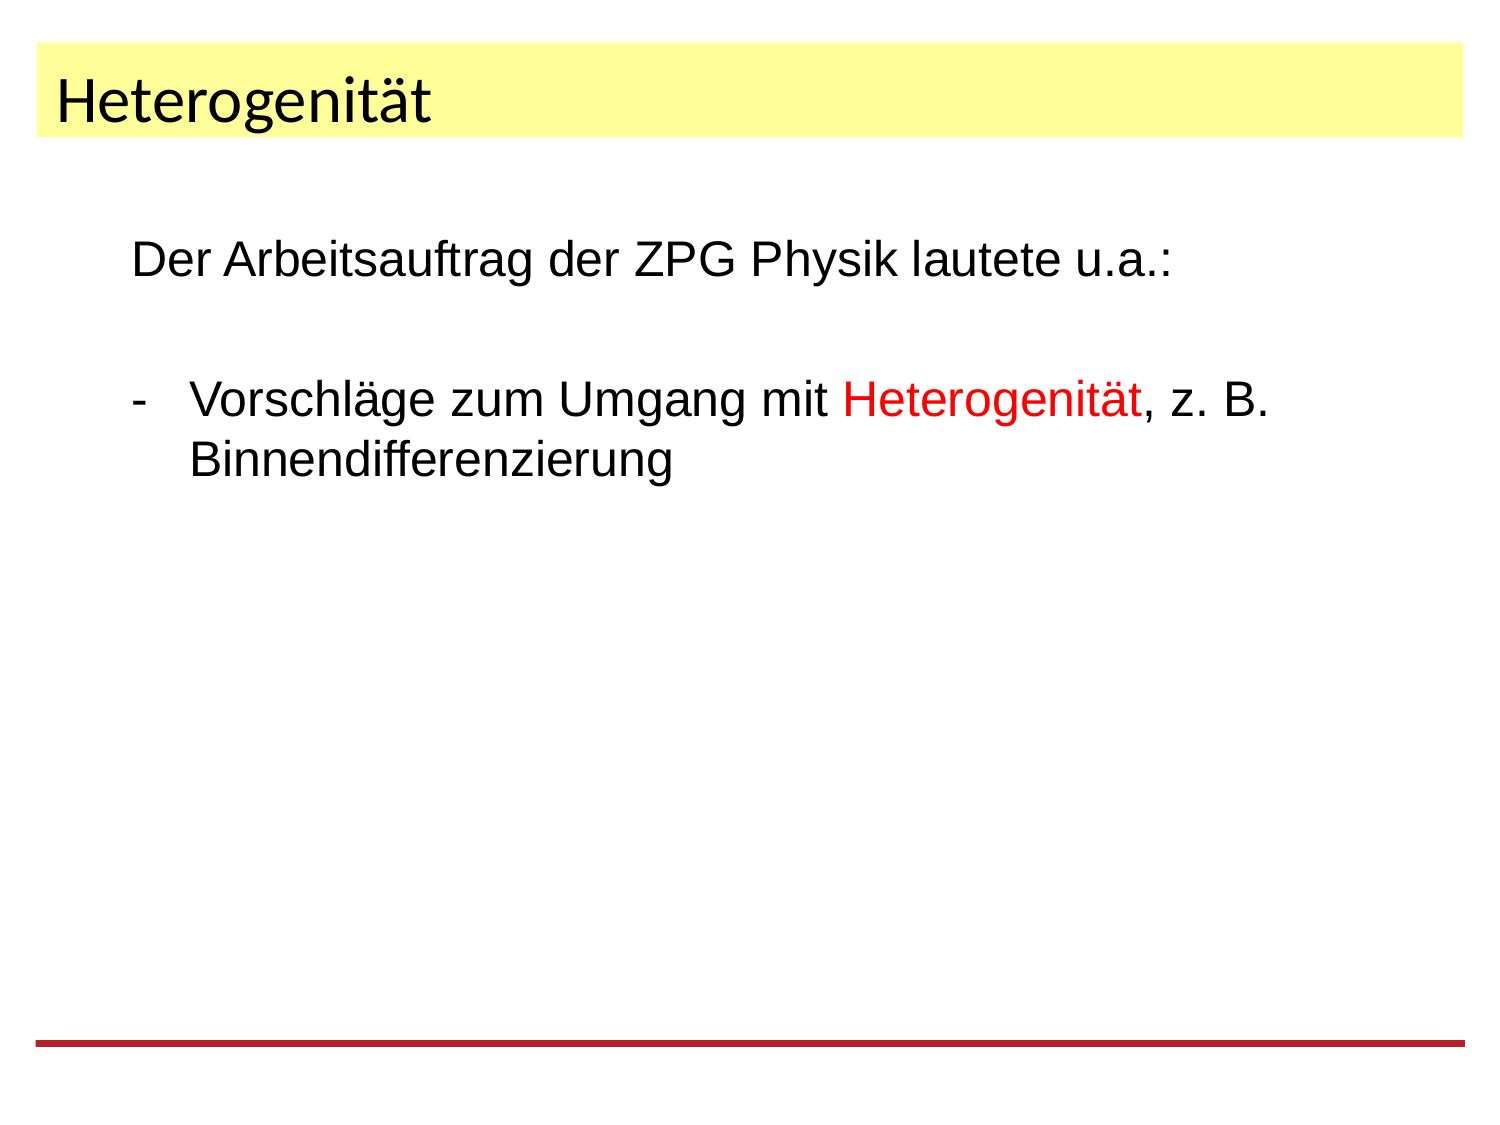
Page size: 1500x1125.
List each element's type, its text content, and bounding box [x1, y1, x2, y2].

title Heterogenität [41, 42, 1459, 149]
list Der Arbeitsauftrag der ZPG Physik lautete u.a.: - Vorschläge zum Umgang mit Heterogenität, z. B. Binnendifferenzierung [41, 149, 1459, 1024]
